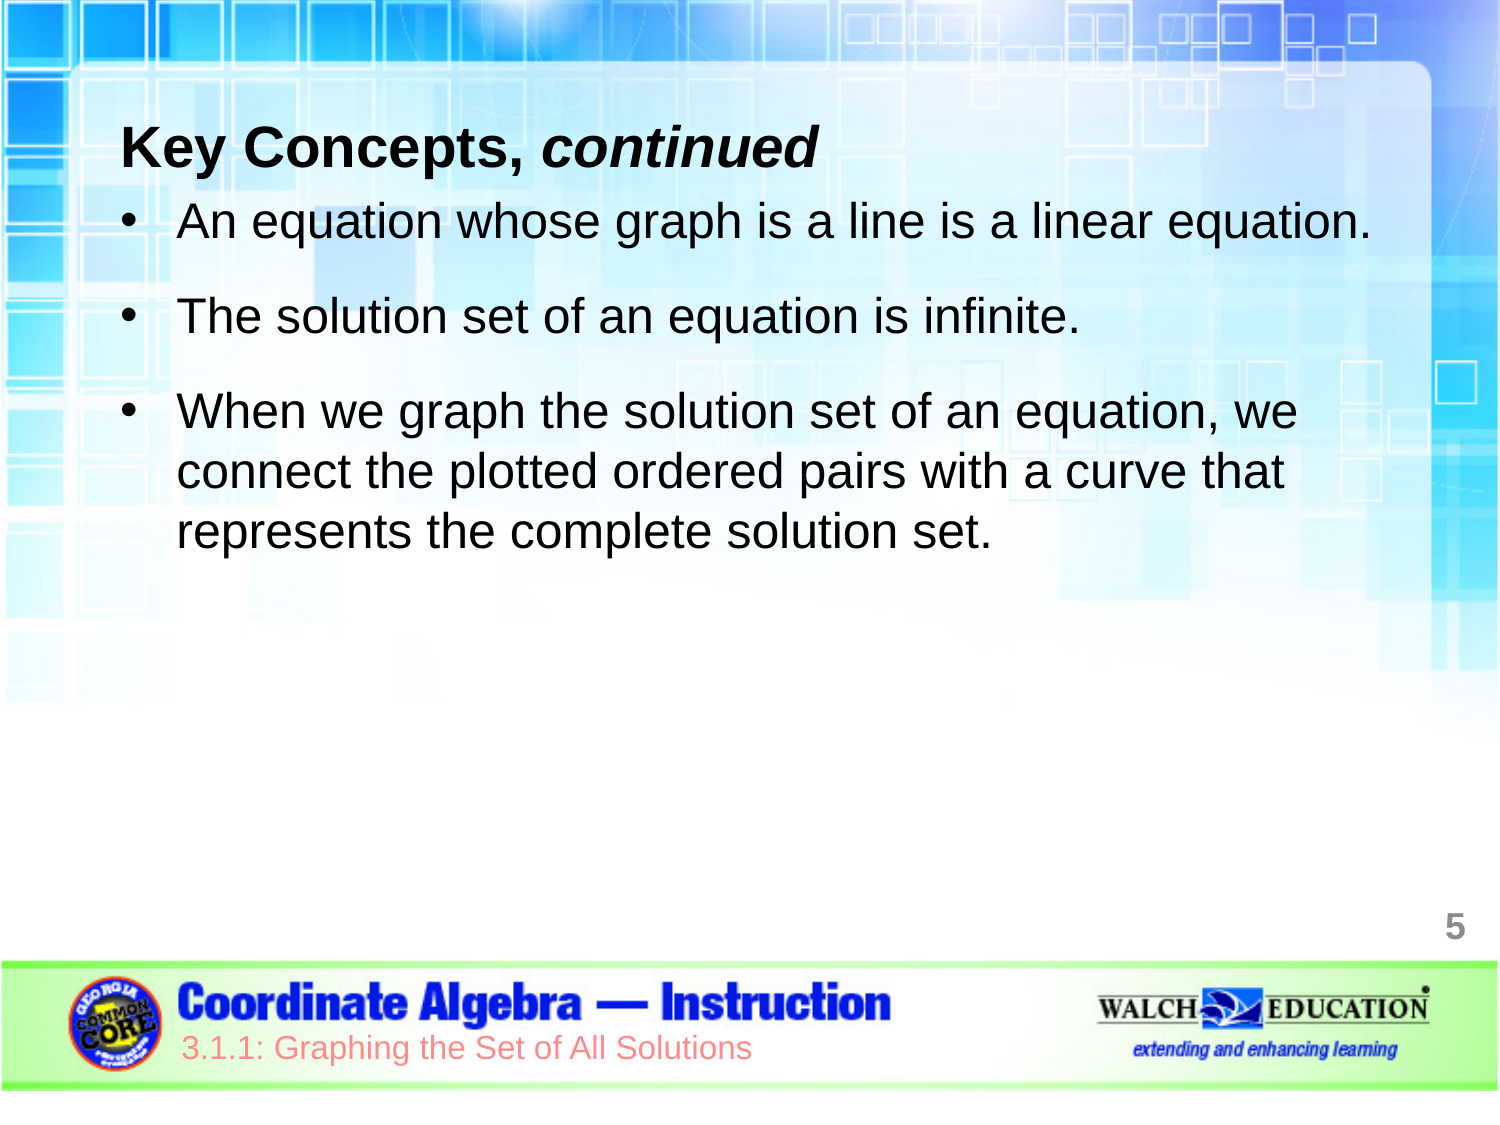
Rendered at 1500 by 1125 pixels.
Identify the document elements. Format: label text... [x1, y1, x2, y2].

picture [1, 0, 1500, 1091]
footer 3.1.1: Graphing the Set of All Solutions [166, 1024, 1080, 1069]
subtitle Key Concepts, continued An equation whose graph is a line is a linear equation. The solution set of an equation is infinite. When we graph the solution set of an equation, we connect the plotted ordered pairs with a curve that represents the complete solution set. [105, 101, 1394, 922]
slide_number 5 [1361, 901, 1481, 949]
